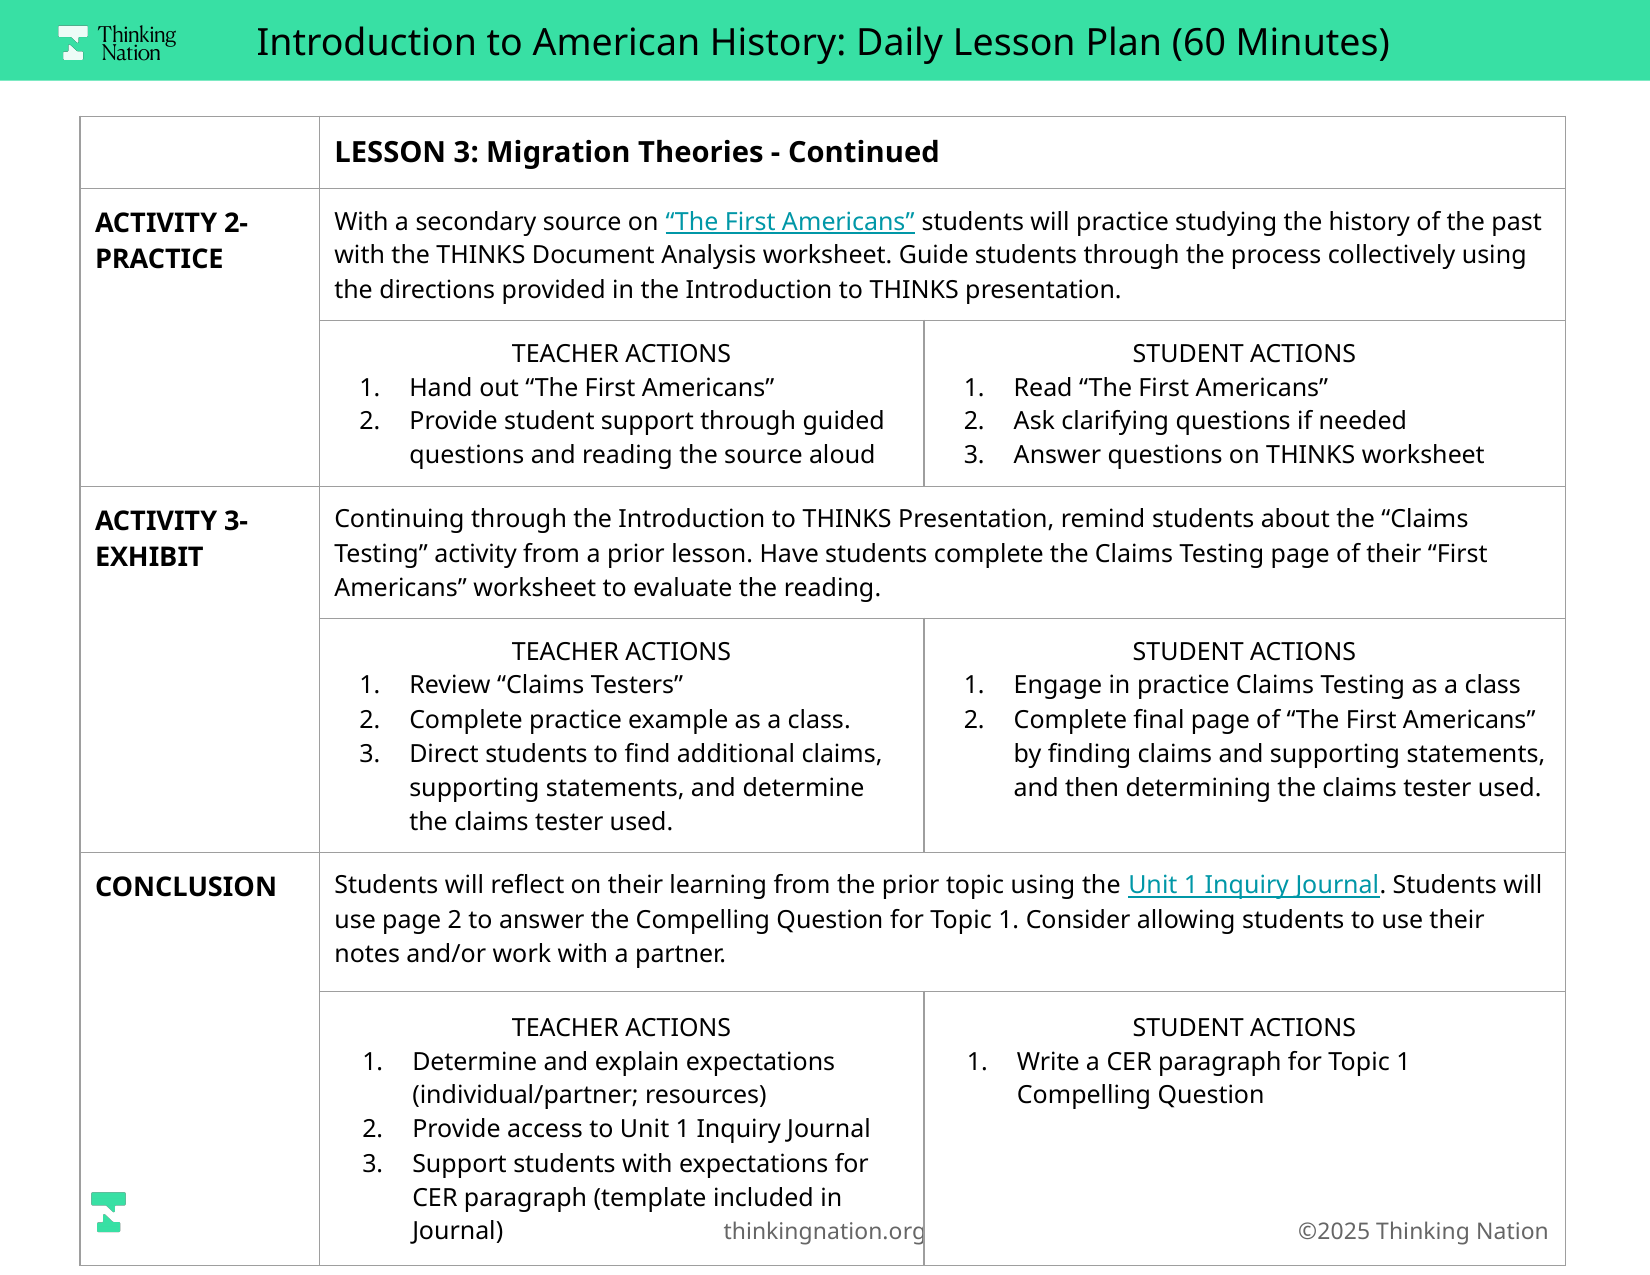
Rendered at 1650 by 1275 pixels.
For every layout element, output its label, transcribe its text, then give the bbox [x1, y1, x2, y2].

table_header LESSON 3: Migration Theories - Continued [320, 117, 1565, 188]
table_cell Continuing through the Introduction to THINKS Presentation, remind students about the “Claims Testing” activity from a prior lesson. Have students complete the Claims Testing page of their “First Americans” worksheet to evaluate the reading. [320, 487, 1565, 618]
table_header [81, 117, 319, 188]
table_cell CONCLUSION [81, 853, 319, 1265]
text_box Introduction to American History: Daily Lesson Plan (60 Minutes) [0, 0, 1650, 81]
picture [45, 14, 180, 71]
table_cell TEACHER ACTIONS Review “Claims Testers” Complete practice example as a class. Direct students to find additional claims, supporting statements, and determine the claims tester used. [320, 619, 923, 852]
table_cell TEACHER ACTIONS Determine and explain expectations (individual/partner; resources) Provide access to Unit 1 Inquiry Journal Support students with expectations for CER paragraph (template included in Journal) [320, 992, 923, 1265]
table_cell STUDENT ACTIONS Engage in practice Claims Testing as a class Complete final page of “The First Americans” by finding claims and supporting statements, and then determining the claims tester used. [925, 619, 1565, 852]
table_cell ACTIVITY 2- PRACTICE [81, 189, 319, 486]
picture [80, 1184, 136, 1240]
table_cell STUDENT ACTIONS Read “The First Americans” Ask clarifying questions if needed Answer questions on THINKS worksheet [925, 321, 1565, 486]
table_cell Students will reflect on their learning from the prior topic using the Unit 1 Inquiry Journal. Students will use page 2 to answer the Compelling Question for Topic 1. Consider allowing students to use their notes and/or work with a partner. [320, 853, 1565, 991]
table_cell ACTIVITY 3- EXHIBIT [81, 487, 319, 852]
table_cell With a secondary source on “The First Americans” students will practice studying the history of the past with the THINKS Document Analysis worksheet. Guide students through the process collectively using the directions provided in the Introduction to THINKS presentation. [320, 189, 1565, 320]
table_cell STUDENT ACTIONS Write a CER paragraph for Topic 1 Compelling Question [925, 992, 1565, 1265]
table_cell TEACHER ACTIONS Hand out “The First Americans” Provide student support through guided questions and reading the source aloud [320, 321, 923, 486]
